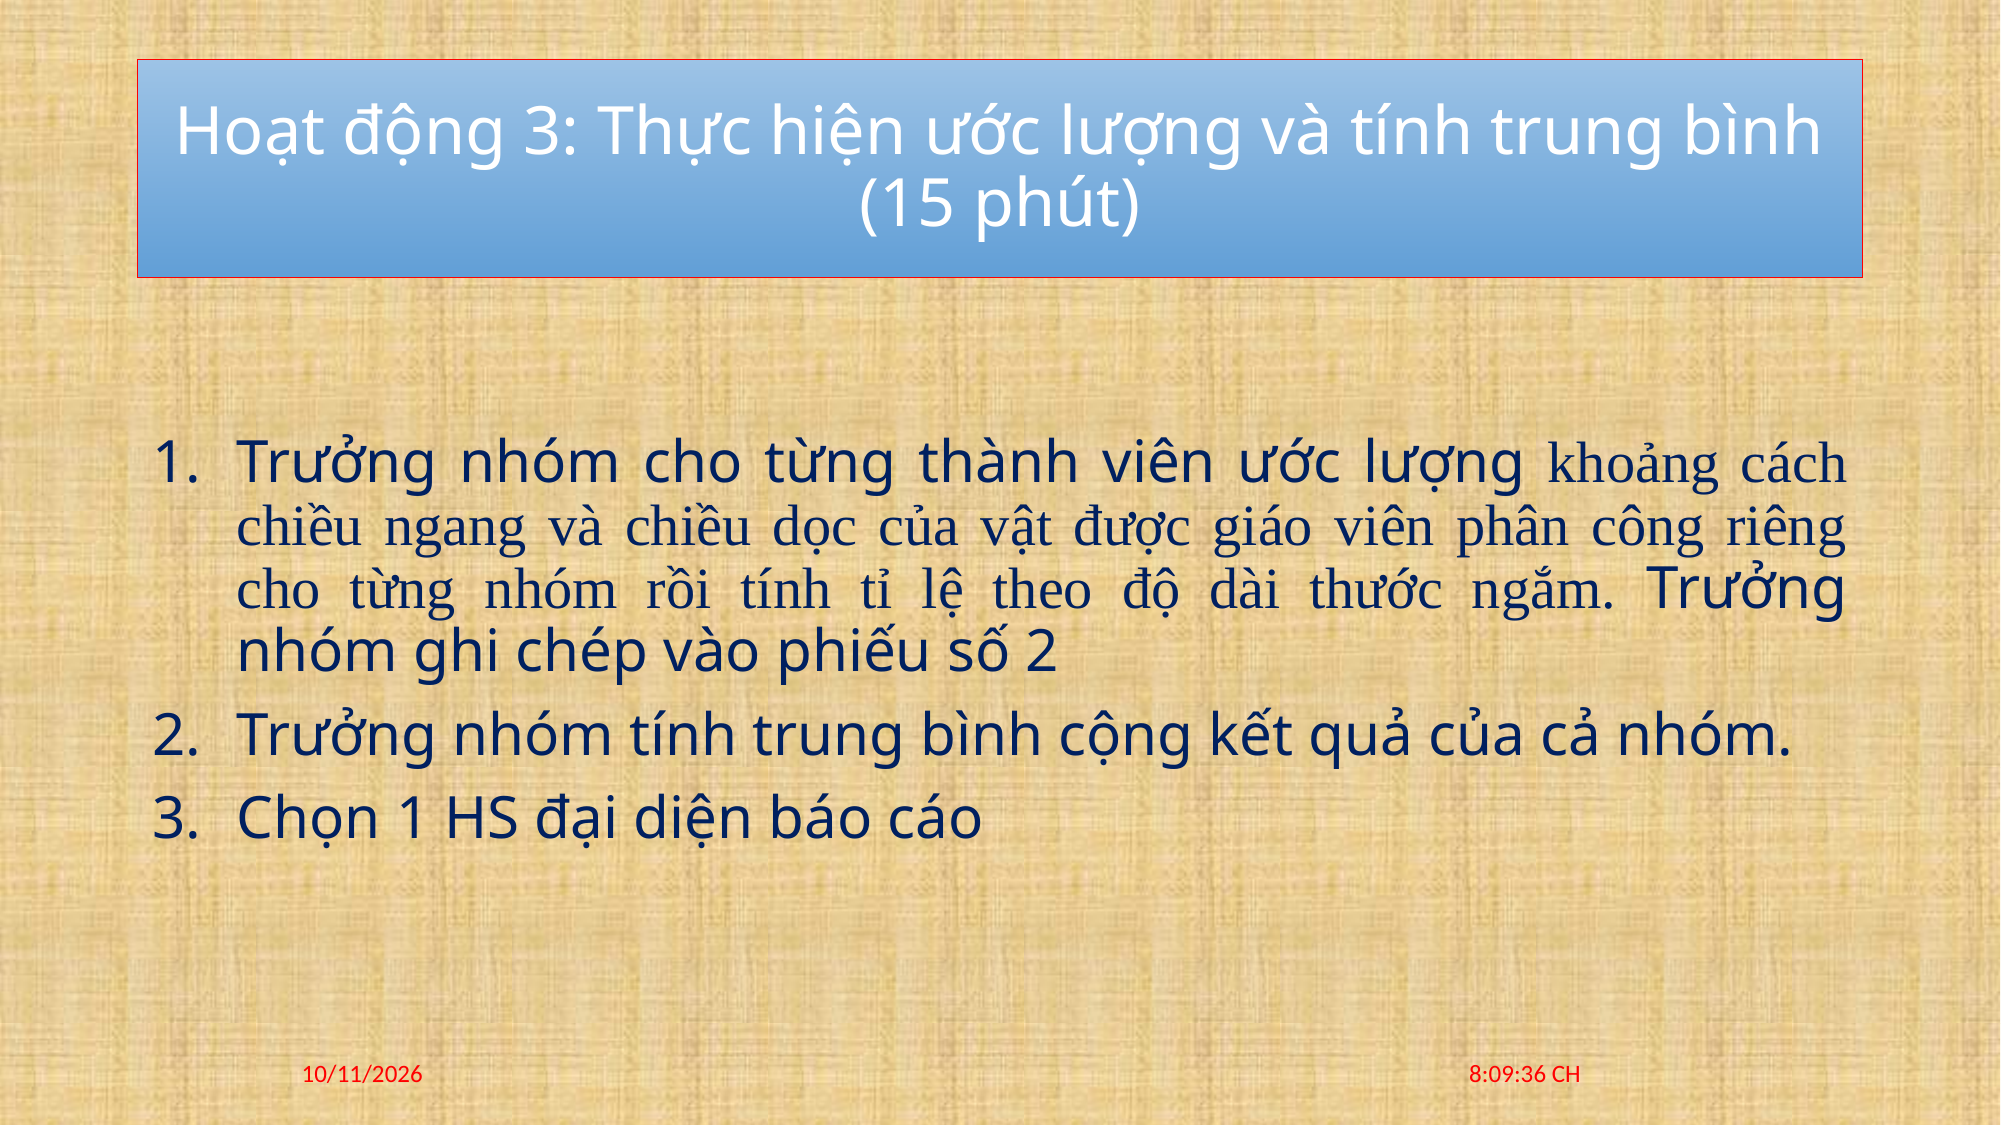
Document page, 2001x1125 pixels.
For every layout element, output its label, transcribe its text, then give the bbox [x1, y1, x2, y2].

title Hoạt động 3: Thực hiện ước lượng và tính trung bình (15 phút) [137, 59, 1863, 278]
footer 8:09:36 CH [1187, 1042, 1863, 1103]
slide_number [137, 1042, 588, 1103]
list Trưởng nhóm cho từng thành viên ước lượng khoảng cách chiều ngang và chiều dọc của vật được giáo viên phân công riêng cho từng nhóm rồi tính tỉ lệ theo độ dài thước ngắm. Trưởng nhóm ghi chép vào phiếu số 2 Trưởng nhóm tính trung bình cộng kết quả của cả nhóm. Chọn 1 HS đại diện báo cáo [137, 424, 1863, 1014]
picture [0, 0, 2001, 1125]
